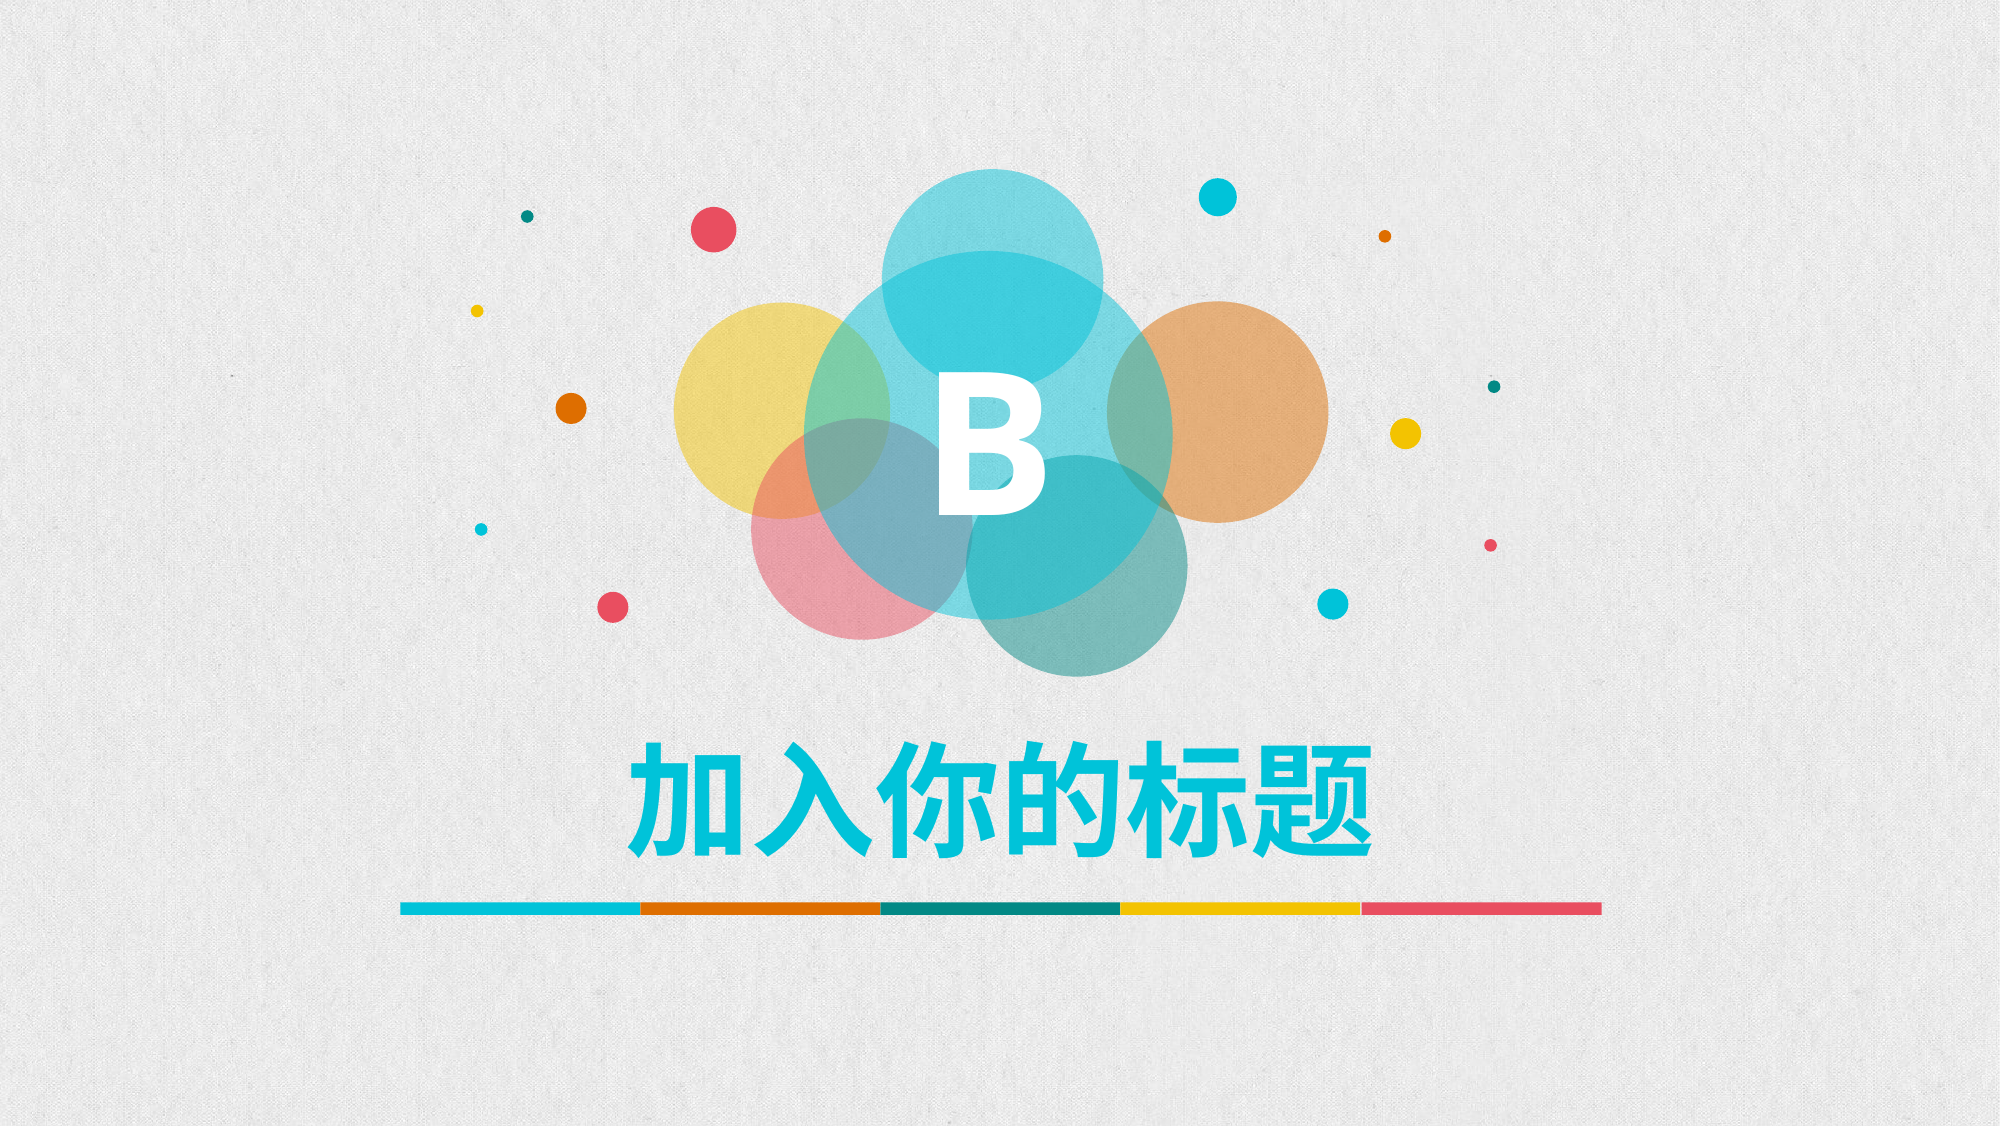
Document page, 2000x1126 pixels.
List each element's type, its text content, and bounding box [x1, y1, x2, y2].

text_box [595, 589, 631, 625]
text_box [879, 167, 1106, 289]
text_box B [801, 248, 1175, 622]
text_box [1315, 586, 1351, 622]
text_box [472, 521, 490, 538]
text_box [1142, 299, 1331, 525]
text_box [400, 902, 1602, 916]
text_box [978, 495, 1190, 679]
text_box [1388, 416, 1424, 452]
text_box [1482, 536, 1499, 554]
picture [0, 0, 2000, 1126]
text_box [1196, 176, 1239, 219]
text_box [468, 302, 486, 320]
text_box [671, 300, 842, 516]
text_box [1485, 378, 1503, 396]
text_box [518, 208, 536, 225]
text_box [688, 204, 739, 255]
text_box [749, 434, 935, 642]
text_box 加入你的标题 [262, 741, 1739, 853]
text_box [1376, 227, 1394, 245]
text_box [553, 390, 589, 427]
